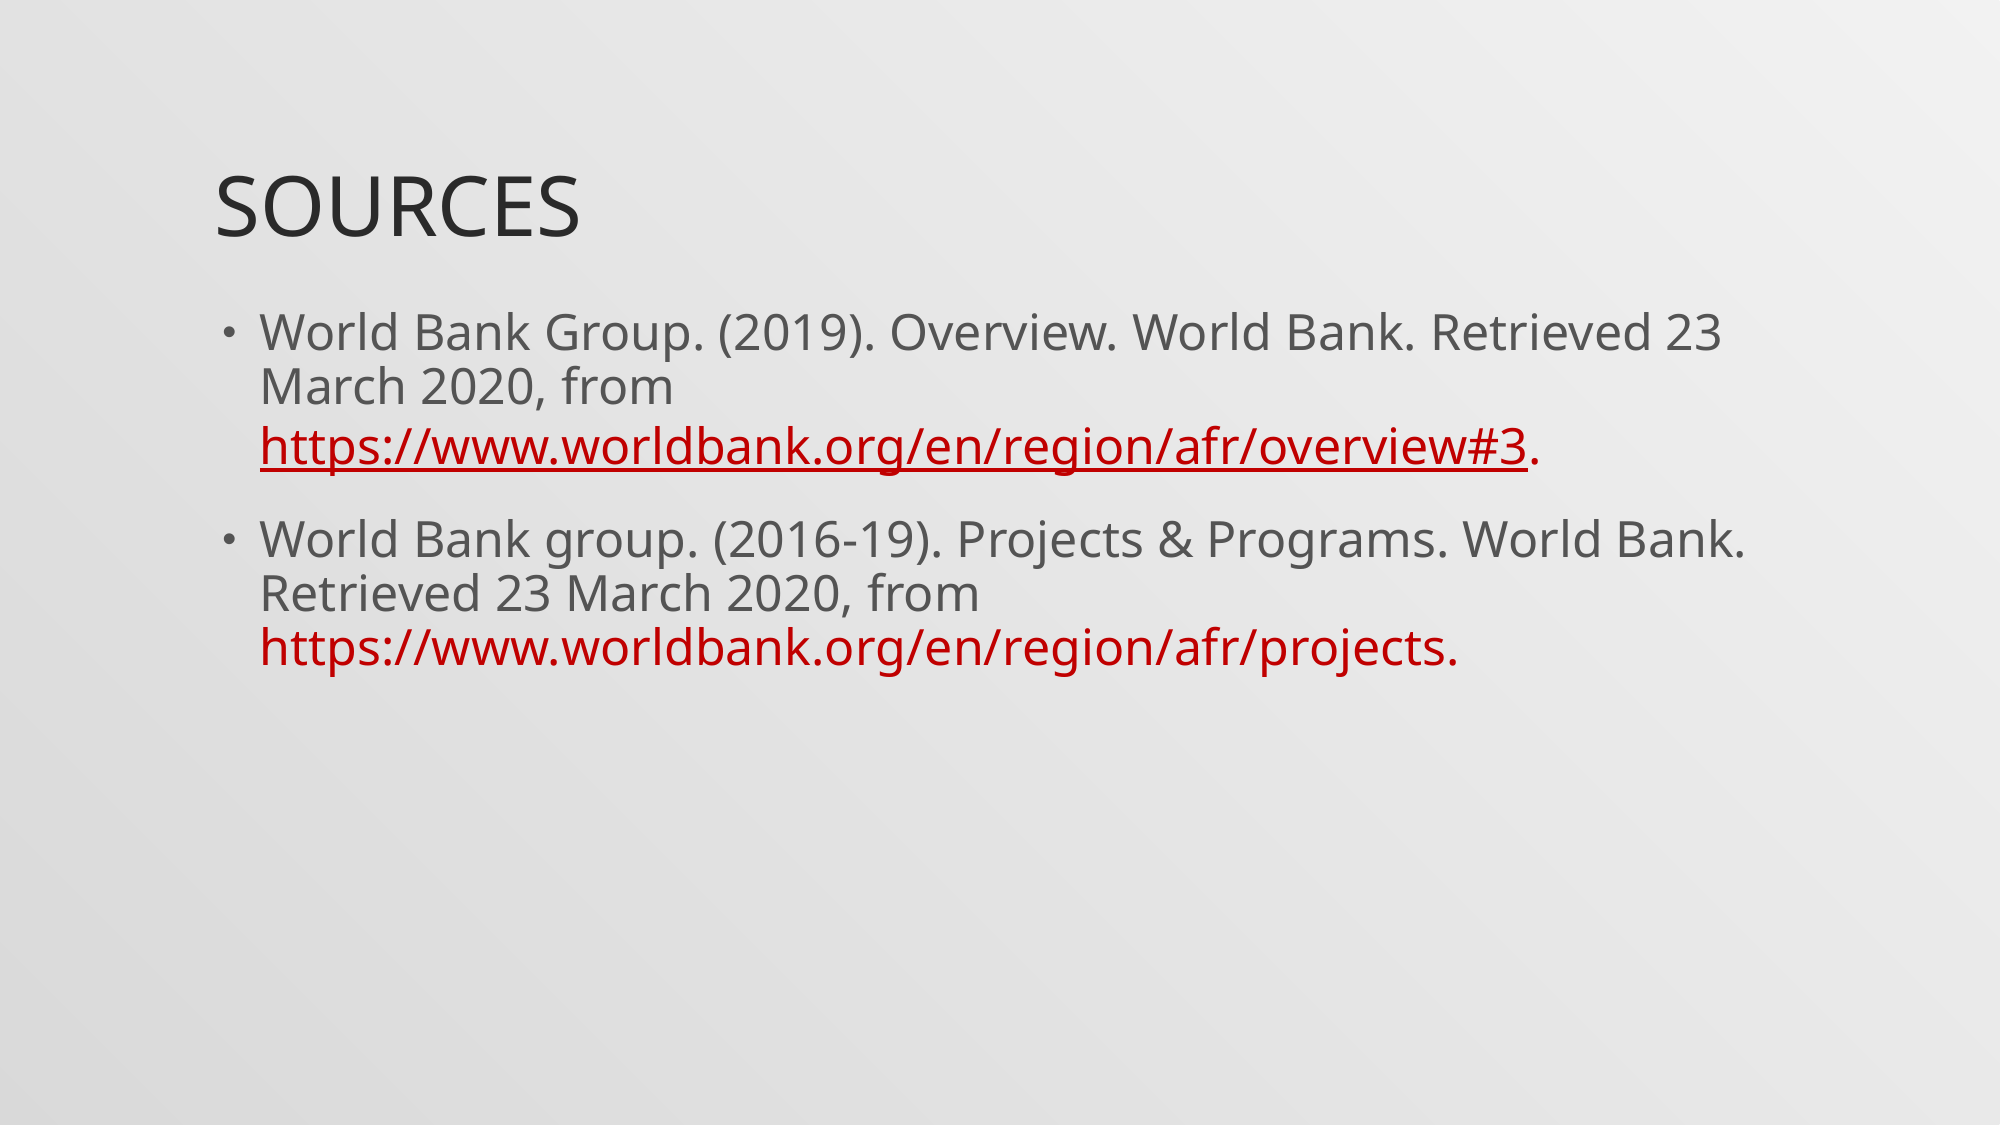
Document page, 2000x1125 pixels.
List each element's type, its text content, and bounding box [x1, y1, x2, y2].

title Sources [199, 45, 1800, 263]
list World Bank Group. (2019). Overview. World Bank. Retrieved 23 March 2020, from https://www.worldbank.org/en/region/afr/overview#3. World Bank group. (2016-19). Projects & Programs. World Bank. Retrieved 23 March 2020, from https://www.worldbank.org/en/region/afr/projects. [199, 299, 1800, 1013]
